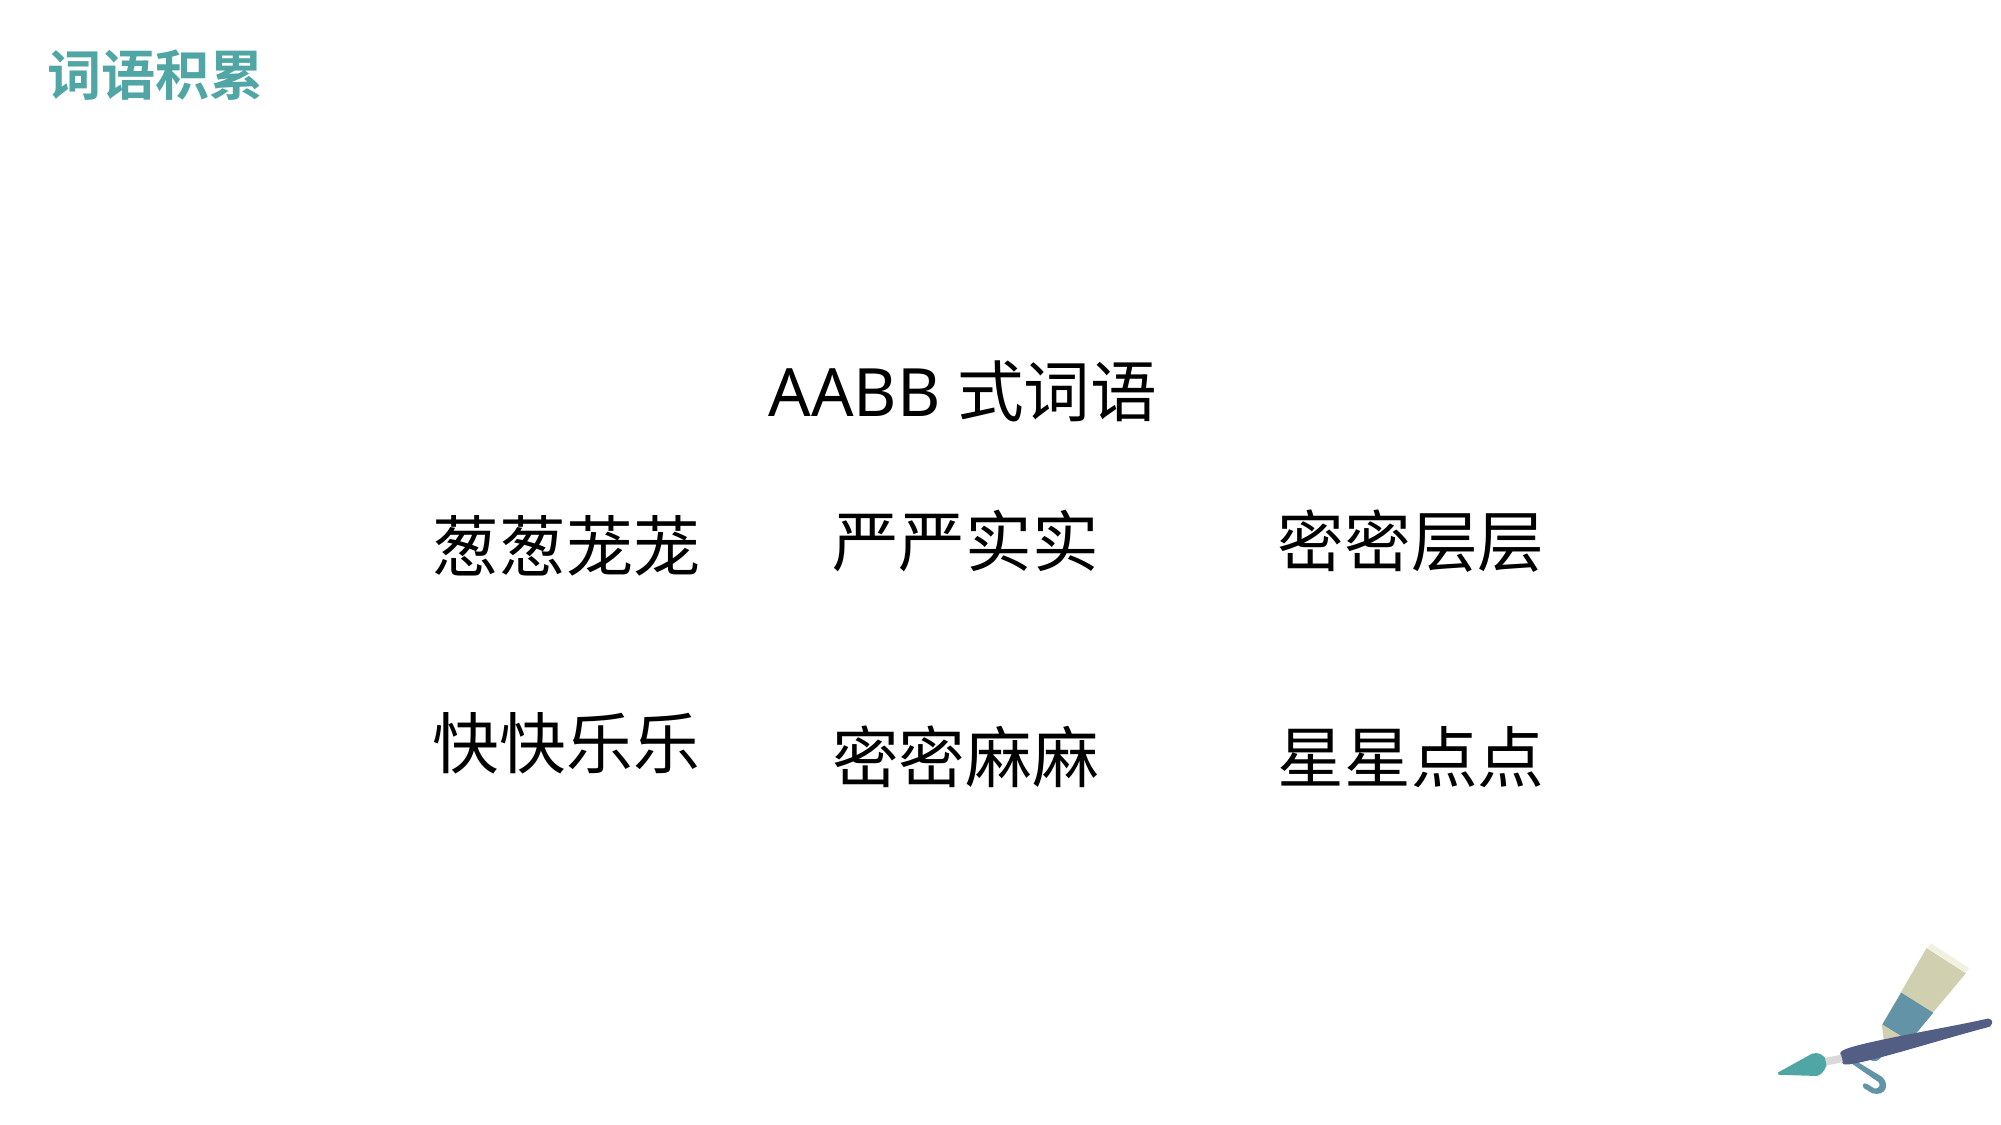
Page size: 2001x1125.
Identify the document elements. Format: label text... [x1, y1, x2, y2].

text_box 词语积累 [32, 33, 347, 114]
text_box 密密麻麻 [812, 706, 1120, 807]
text_box AABB式词语 [748, 339, 1178, 440]
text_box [1811, 945, 1974, 1125]
text_box 密密层层 [1257, 489, 1565, 590]
text_box 严严实实 [812, 489, 1120, 590]
text_box 星星点点 [1257, 706, 1565, 807]
text_box 快快乐乐 [412, 692, 720, 793]
text_box 葱葱茏茏 [412, 494, 720, 595]
